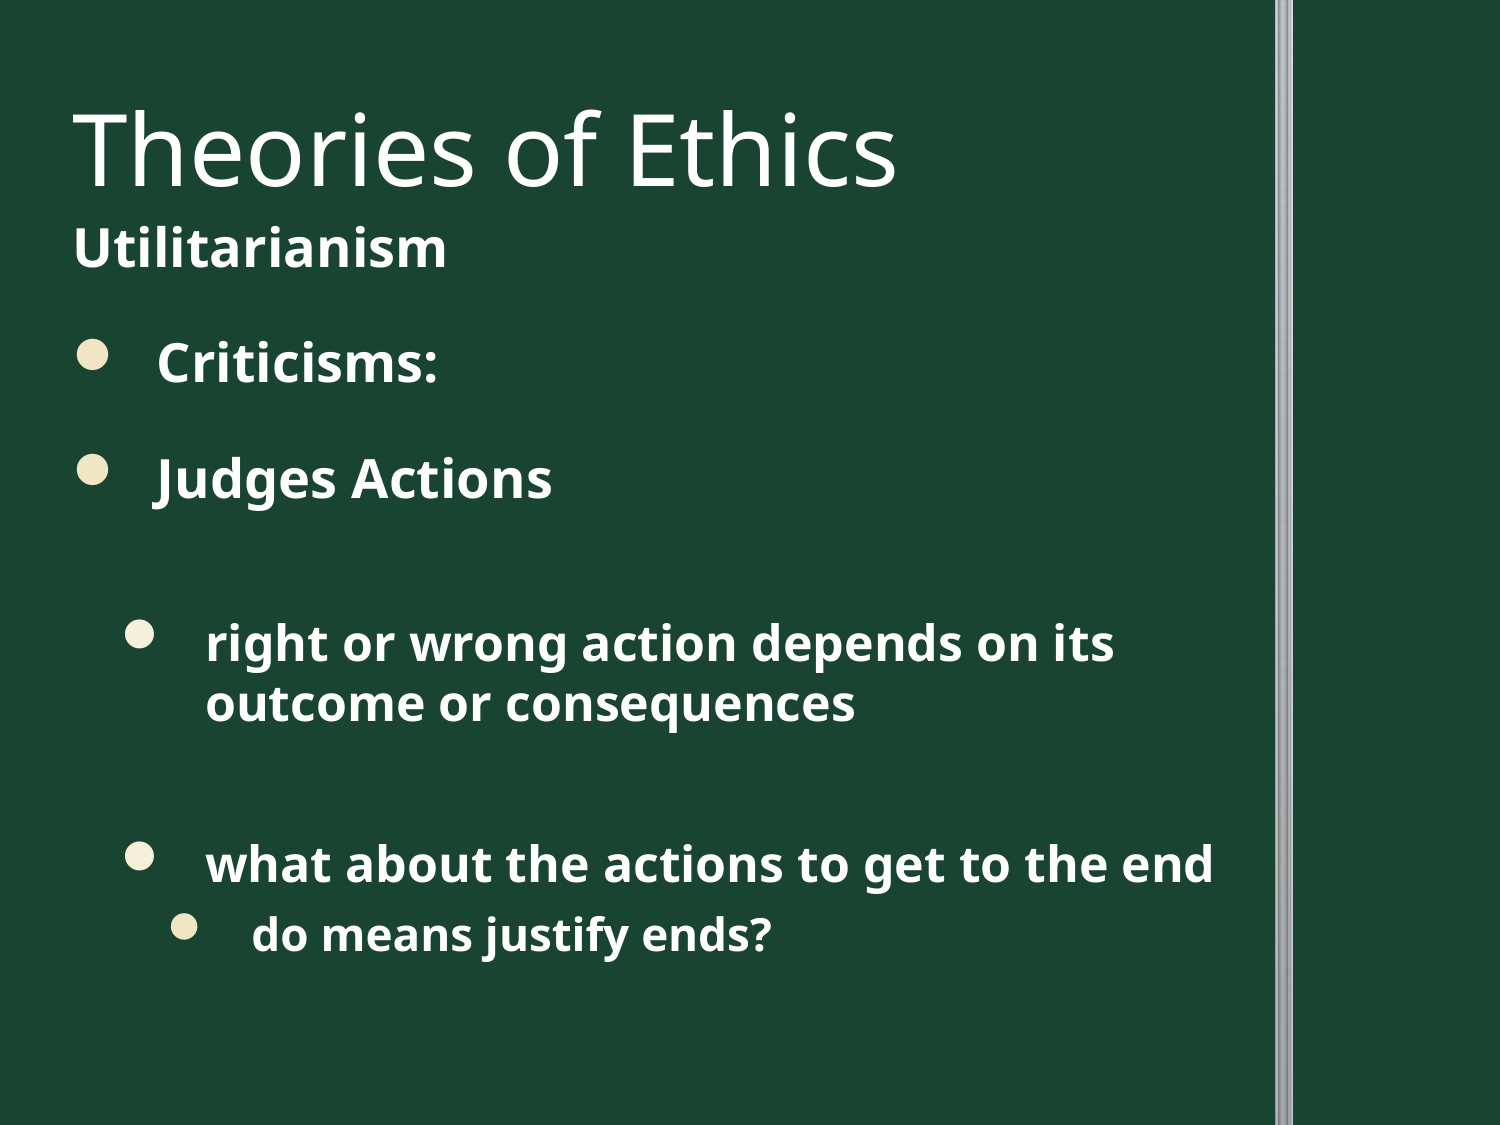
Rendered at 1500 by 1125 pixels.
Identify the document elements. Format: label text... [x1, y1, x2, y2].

title Theories of Ethics [57, 86, 1220, 206]
list Utilitarianism Criticisms: Judges Actions right or wrong action depends on its outcome or consequences what about the actions to get to the end do means justify ends? [57, 206, 1268, 1125]
picture [1275, 0, 1293, 1125]
